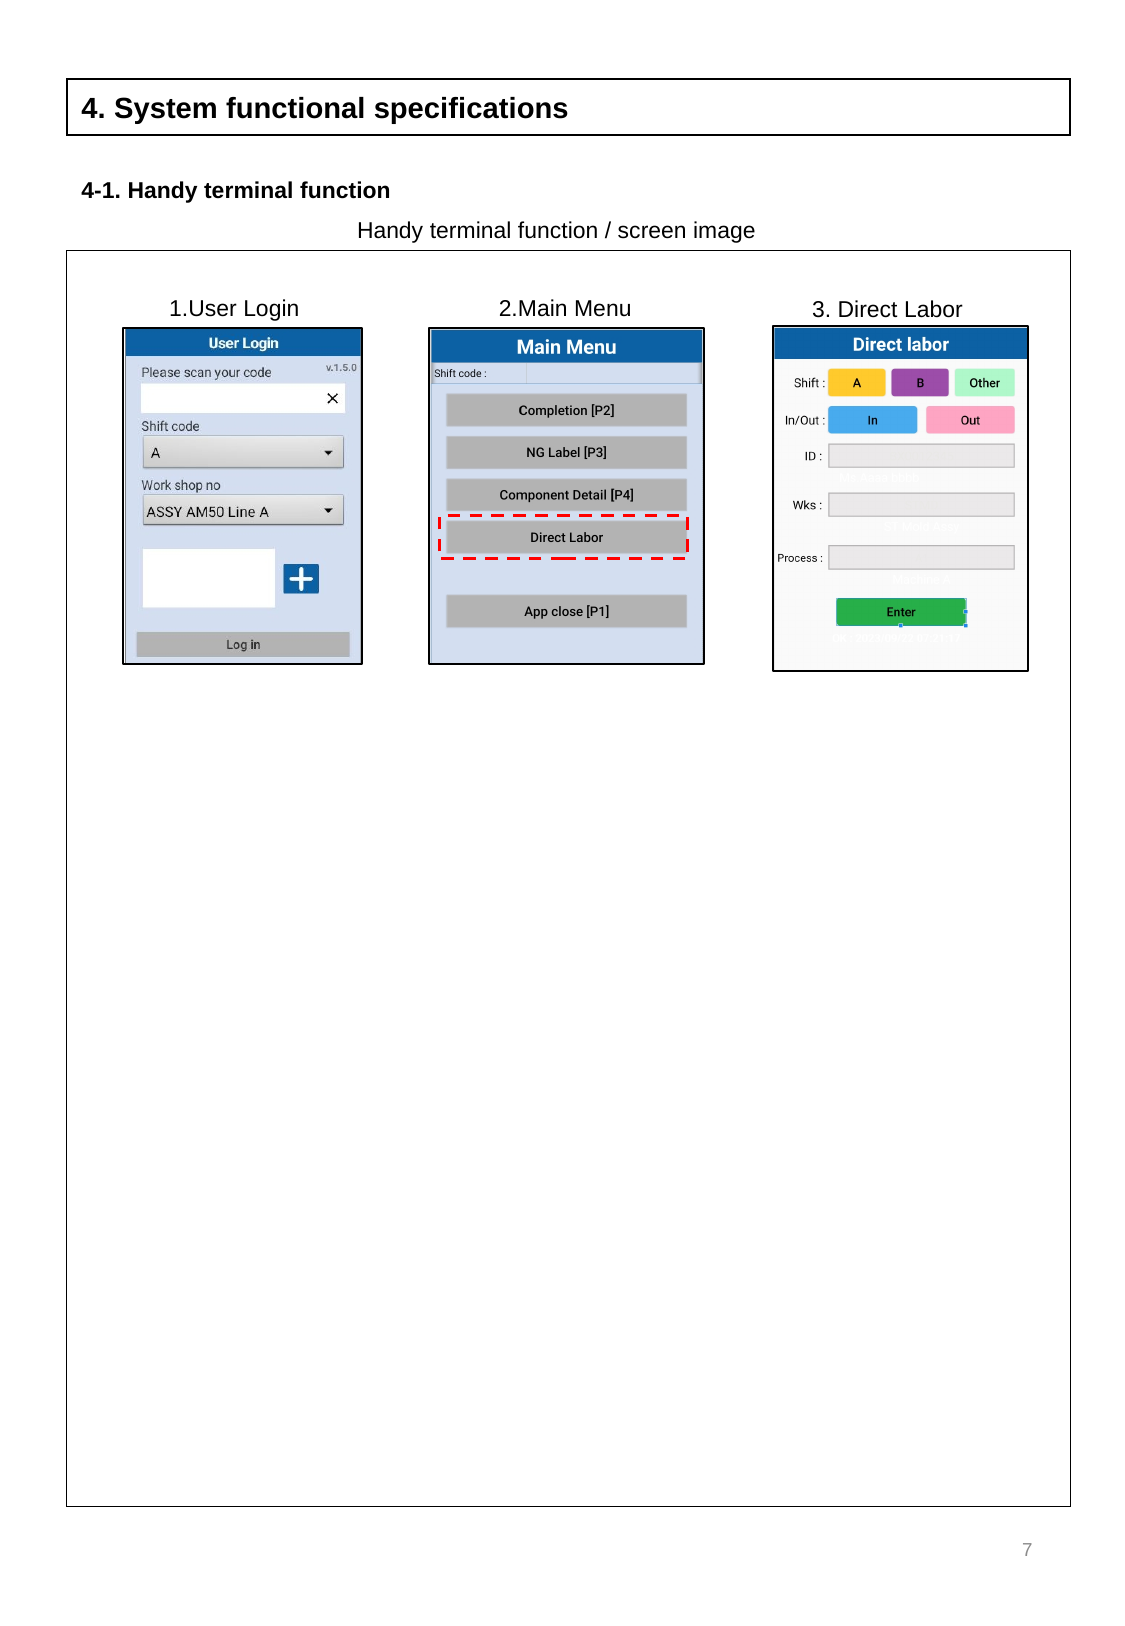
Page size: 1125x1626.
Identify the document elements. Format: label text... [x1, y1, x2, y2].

picture [774, 327, 1028, 670]
text_box 2.Main Menu [425, 286, 706, 329]
text_box 4. System functional specifications [66, 78, 1071, 136]
text_box 1.User Login [94, 286, 375, 329]
text_box 3. Direct Labor [719, 287, 1056, 357]
text_box 4-1. Handy terminal function [66, 168, 1071, 211]
text_box [66, 250, 1071, 1507]
slide_number 7 [794, 1507, 1048, 1593]
picture [123, 328, 361, 664]
text_box Handy terminal function / screen image [54, 207, 1059, 250]
picture [429, 328, 703, 664]
